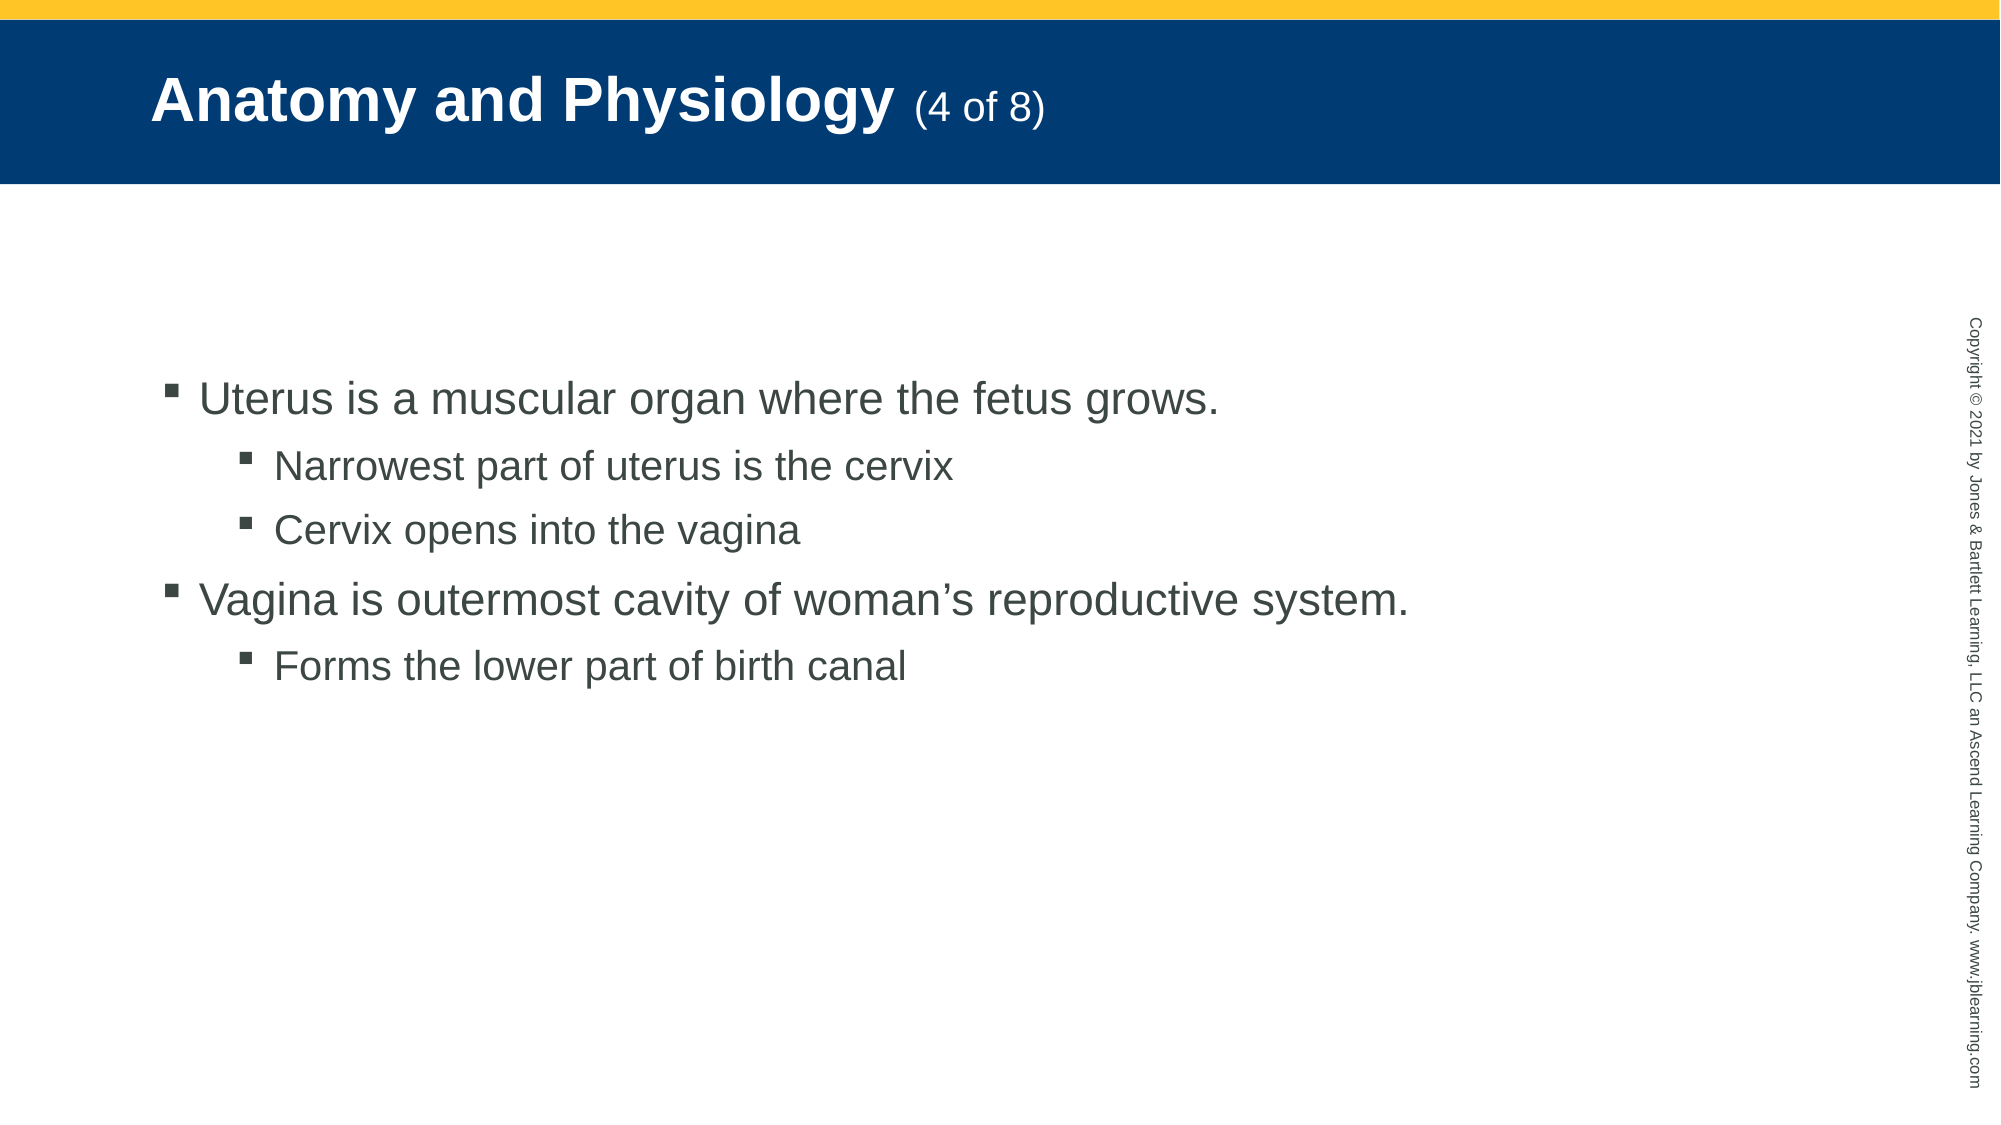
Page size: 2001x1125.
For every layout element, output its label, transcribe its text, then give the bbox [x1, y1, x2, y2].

list Uterus is a muscular organ where the fetus grows. Narrowest part of uterus is the cervix Cervix opens into the vagina Vagina is outermost cavity of woman’s reproductive system. Forms the lower part of birth canal [146, 361, 1859, 1016]
title Anatomy and Physiology (4 of 8) [0, 19, 2000, 185]
